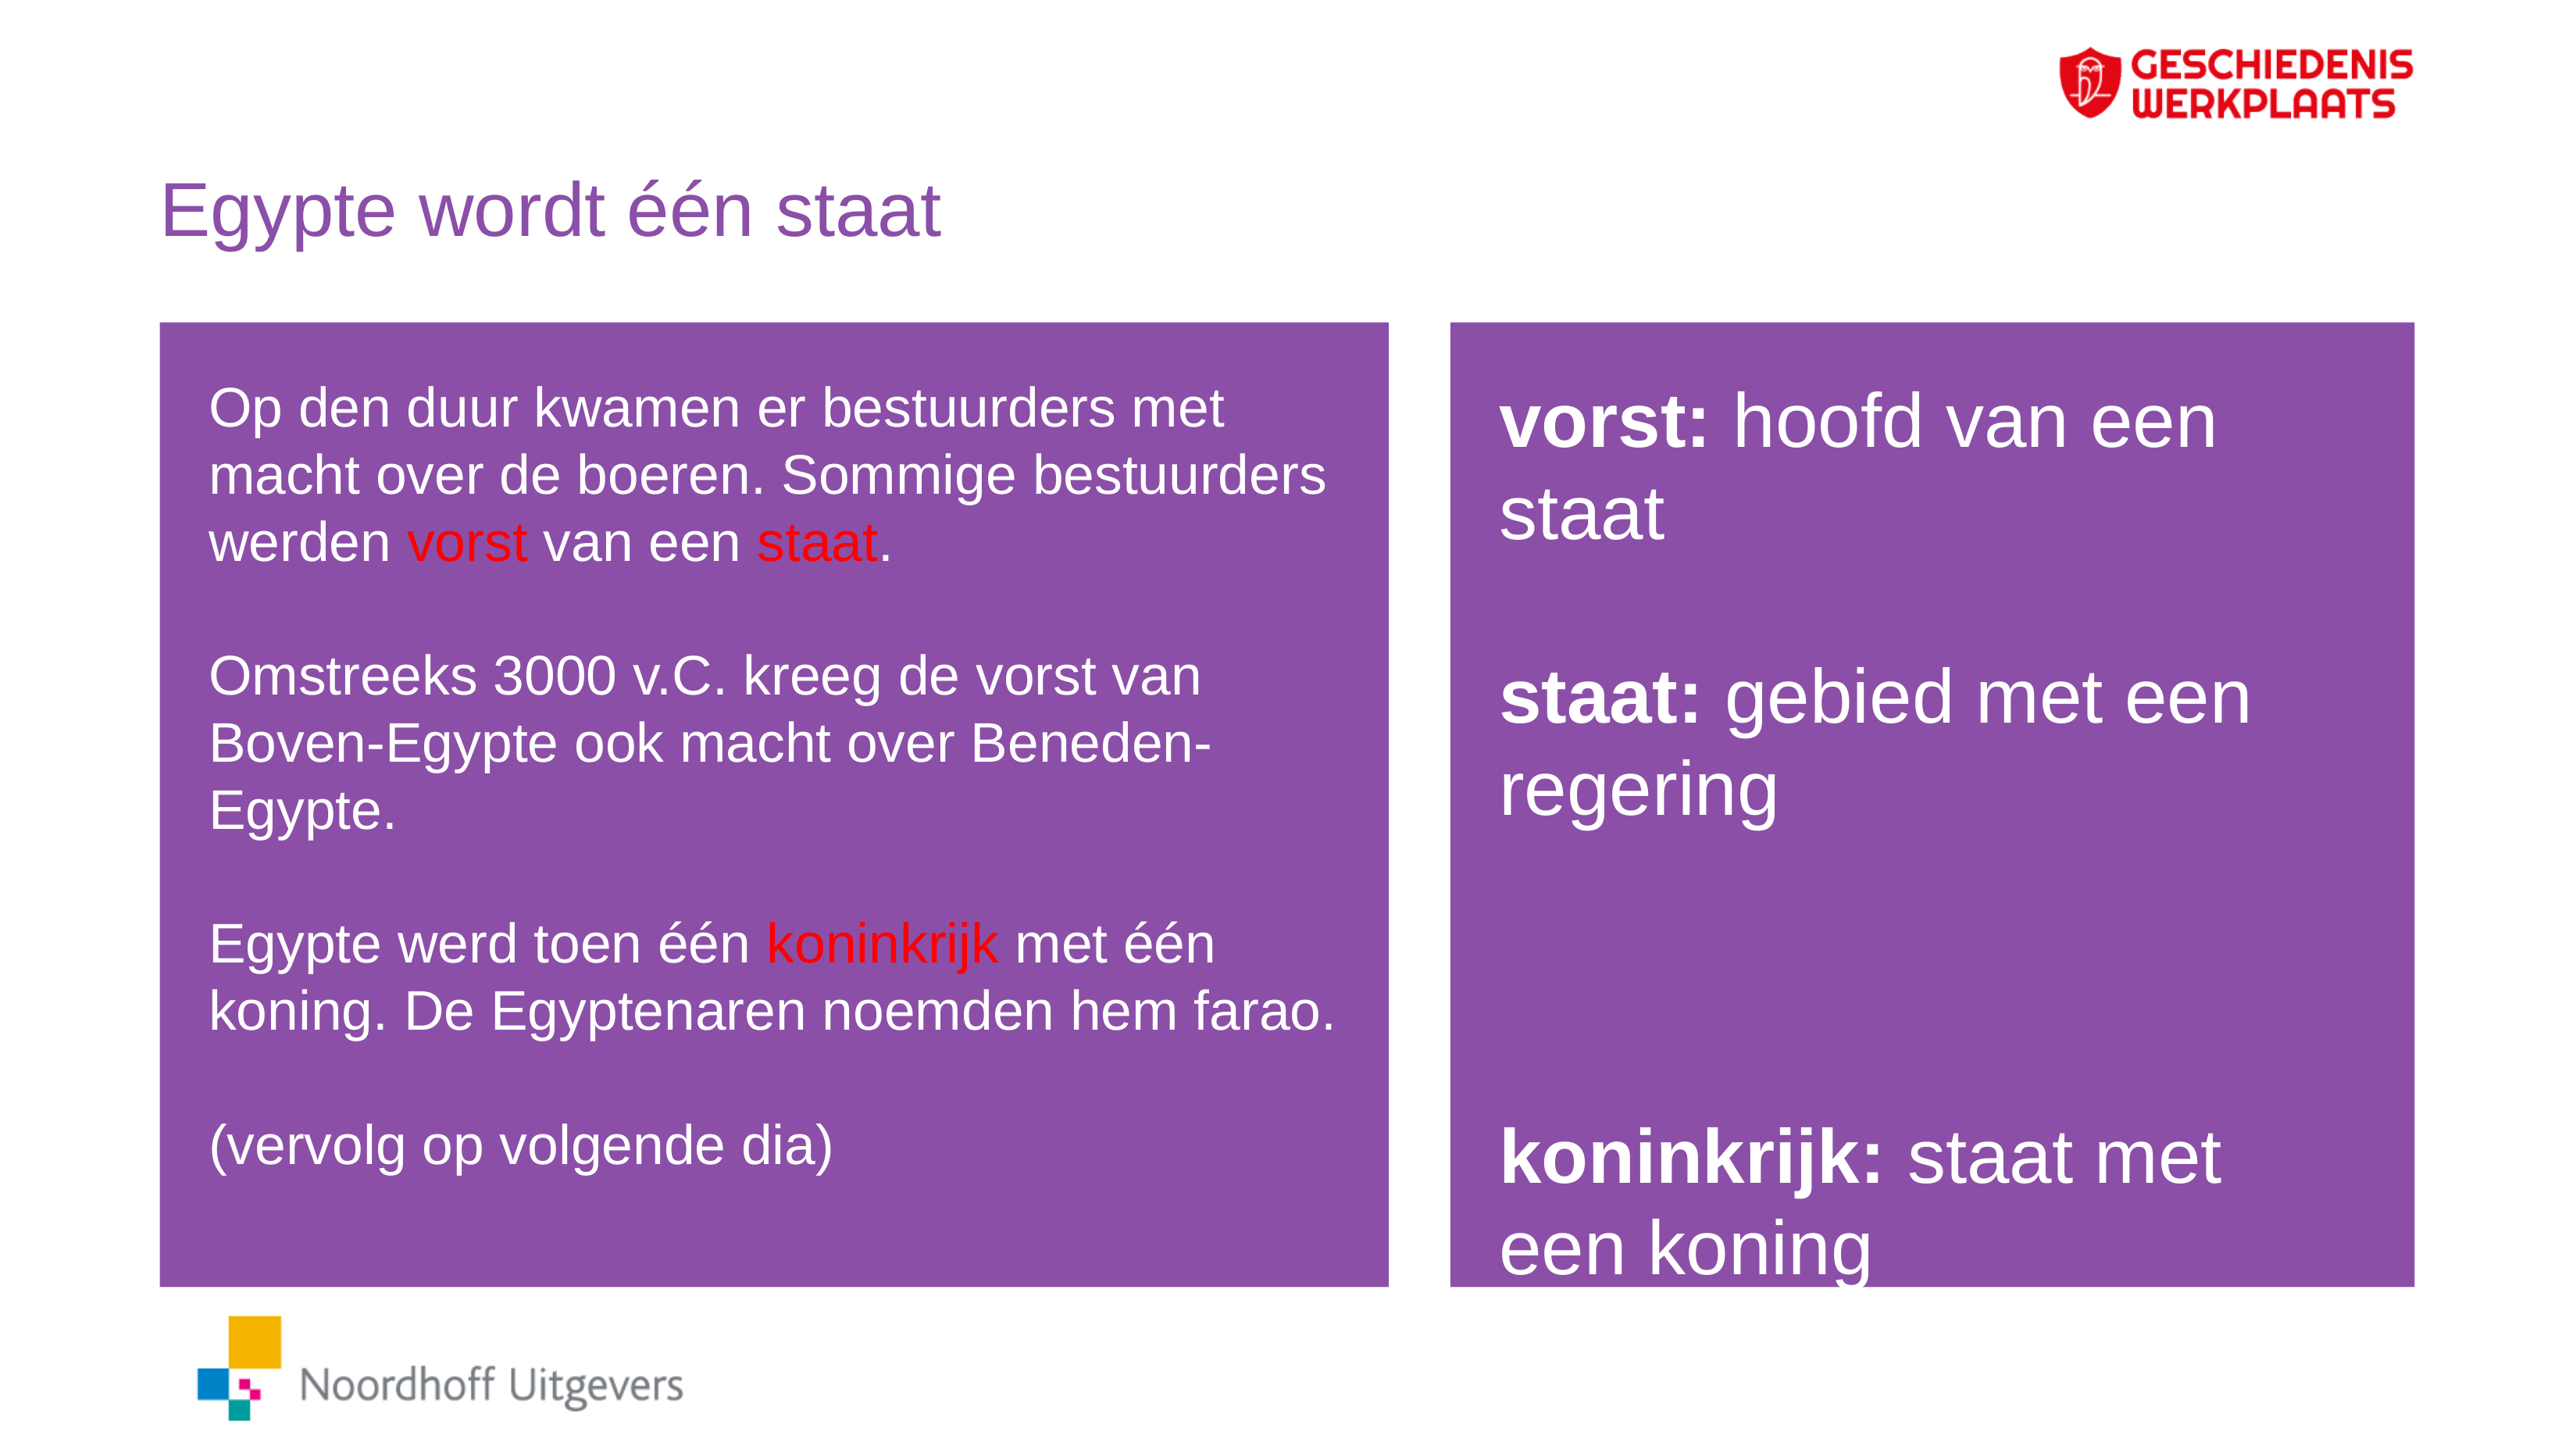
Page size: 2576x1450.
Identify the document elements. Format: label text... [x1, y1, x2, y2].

picture [159, 1288, 802, 1449]
picture [1610, 0, 2576, 161]
title Egypte wordt één staat [159, 159, 2416, 266]
list vorst: hoofd van een staat staat: gebied met een regering koninkrijk: staat met een koning [1450, 322, 2415, 1288]
list Op den duur kwamen er bestuurders met macht over de boeren. Sommige bestuurders werden vorst van een staat. Omstreeks 3000 v.C. kreeg de vorst van Boven-Egypte ook macht over Beneden-Egypte. Egypte werd toen één koninkrijk met één koning. De Egyptenaren noemden hem farao. (vervolg op volgende dia) [159, 322, 1389, 1288]
